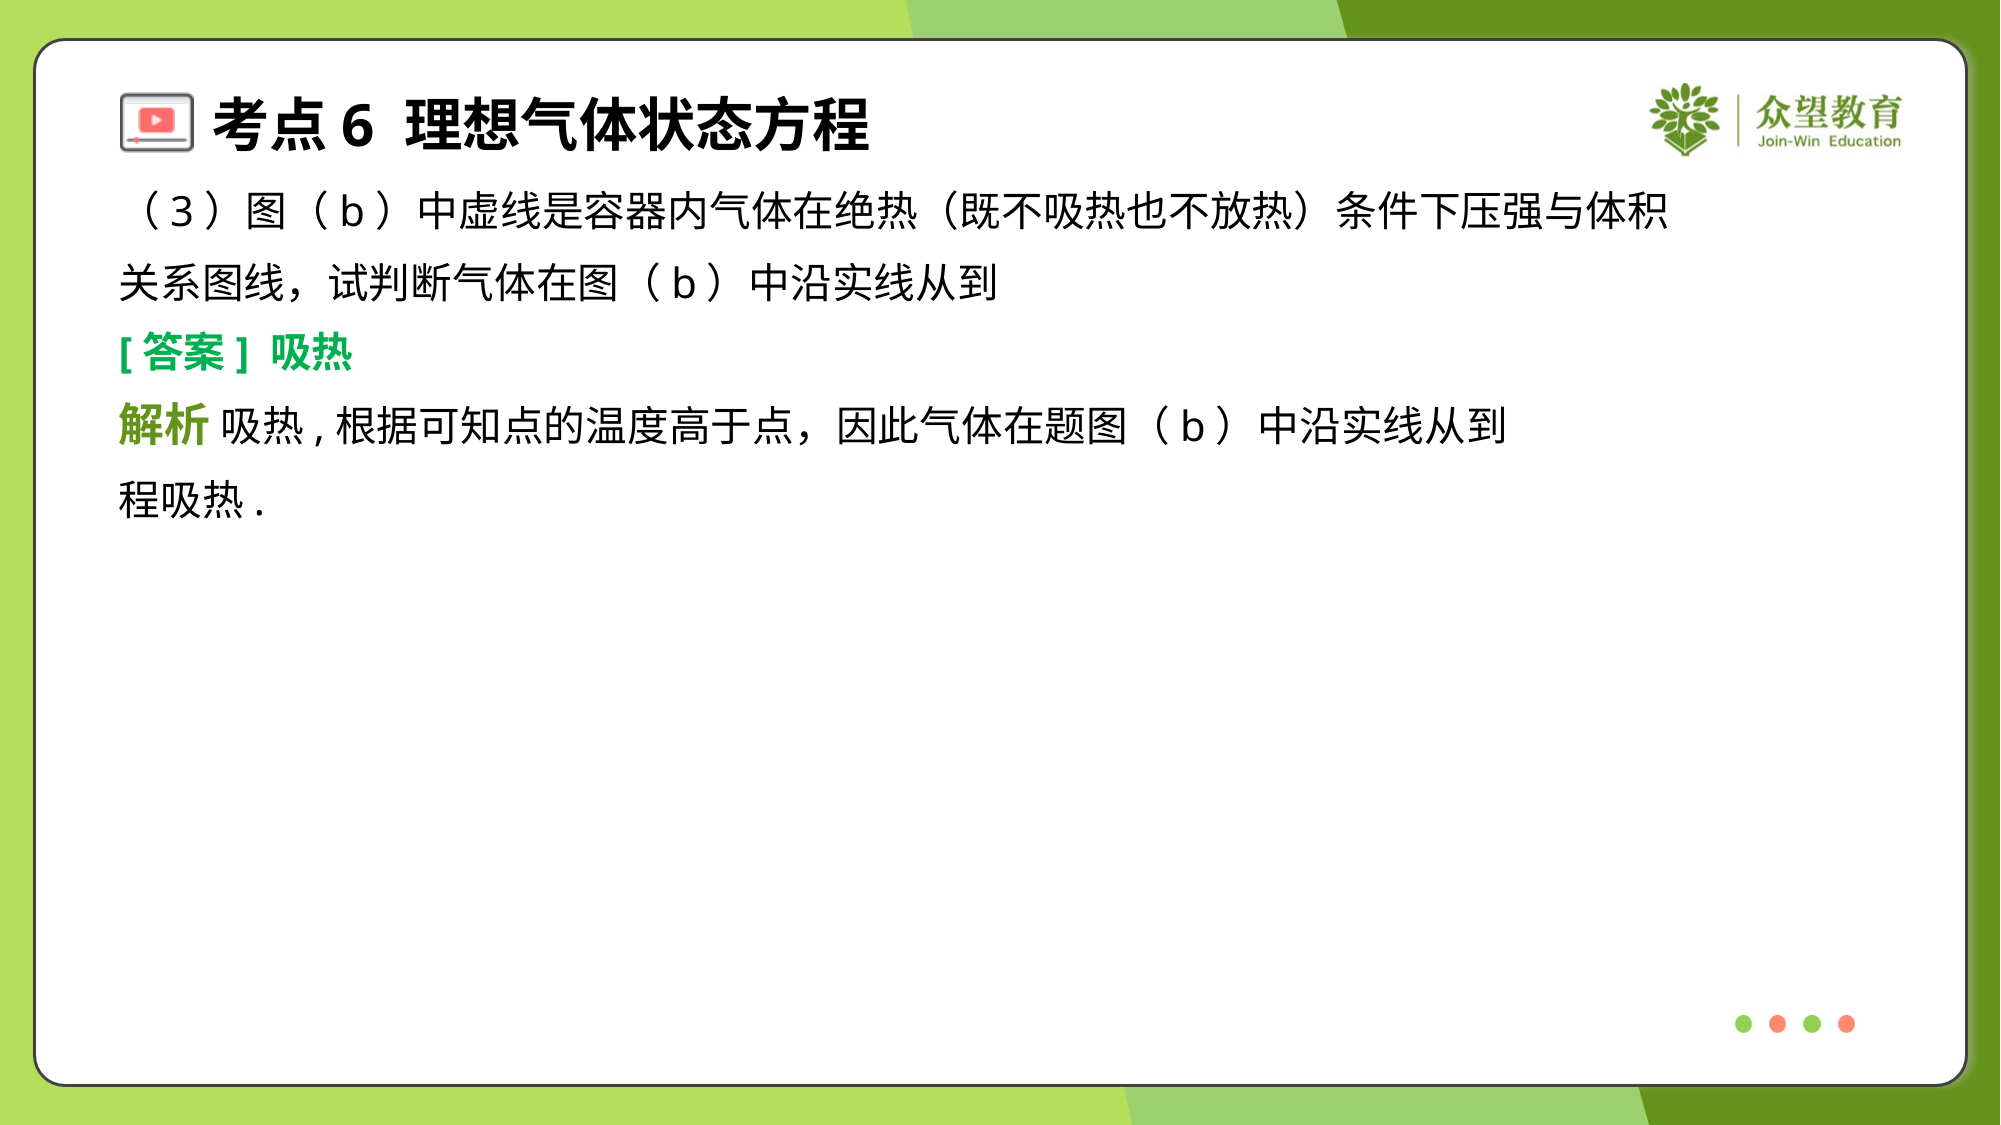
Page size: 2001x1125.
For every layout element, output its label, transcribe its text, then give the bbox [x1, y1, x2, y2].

picture [0, 0, 2000, 1125]
text_box [答案] 吸热 [118, 300, 1883, 368]
